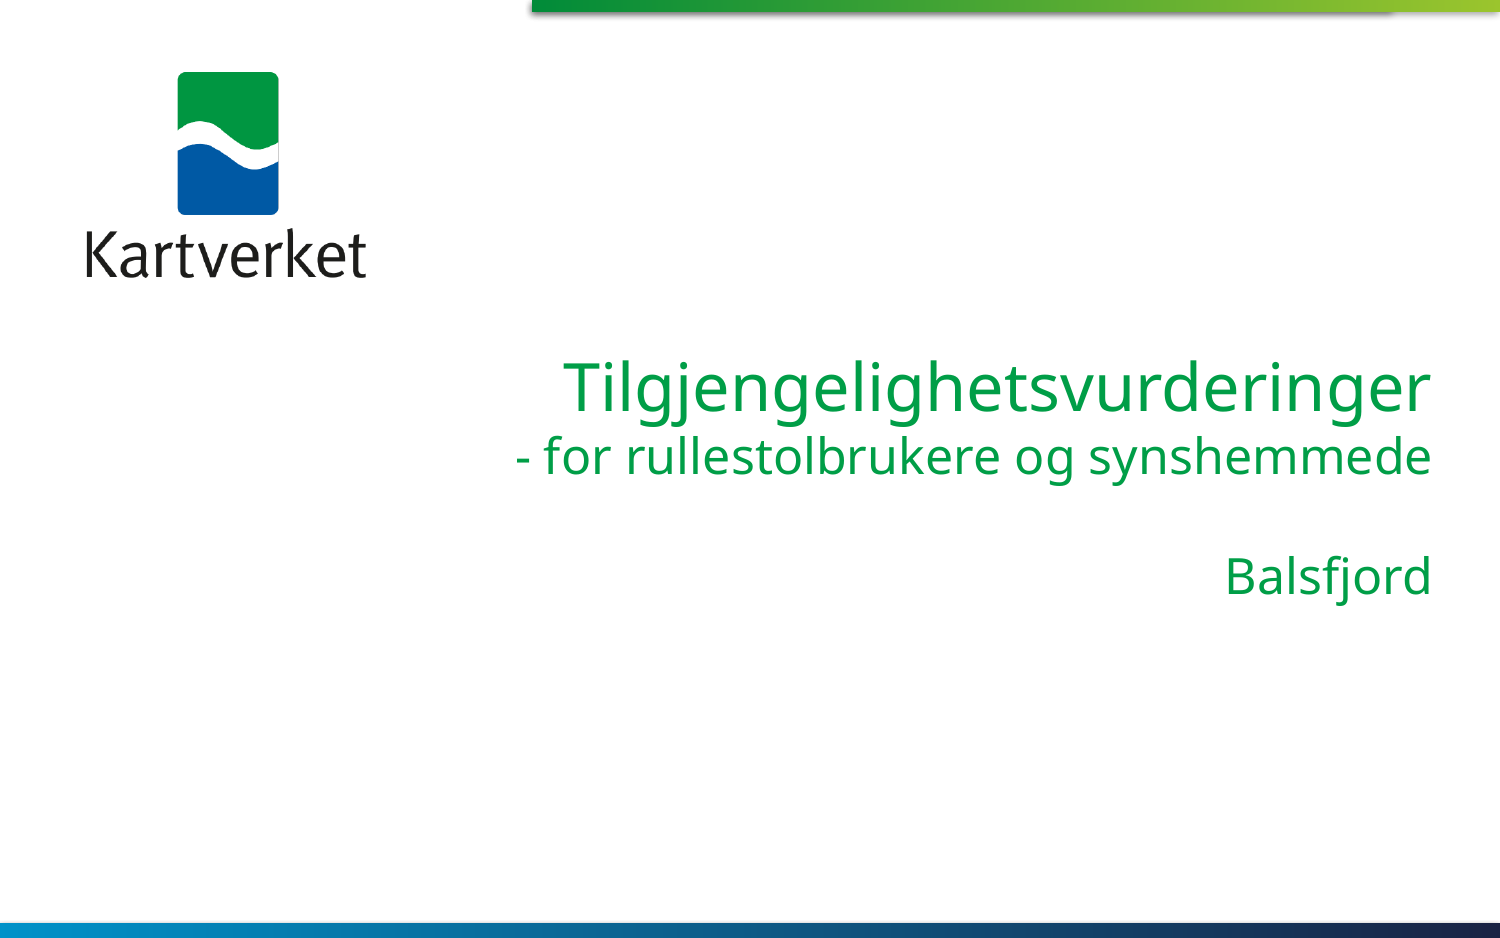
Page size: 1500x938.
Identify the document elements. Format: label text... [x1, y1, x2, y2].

text_box Tilgjengelighetsvurderinger - for rullestolbrukere og synshemmede Balsfjord [66, 337, 1449, 613]
